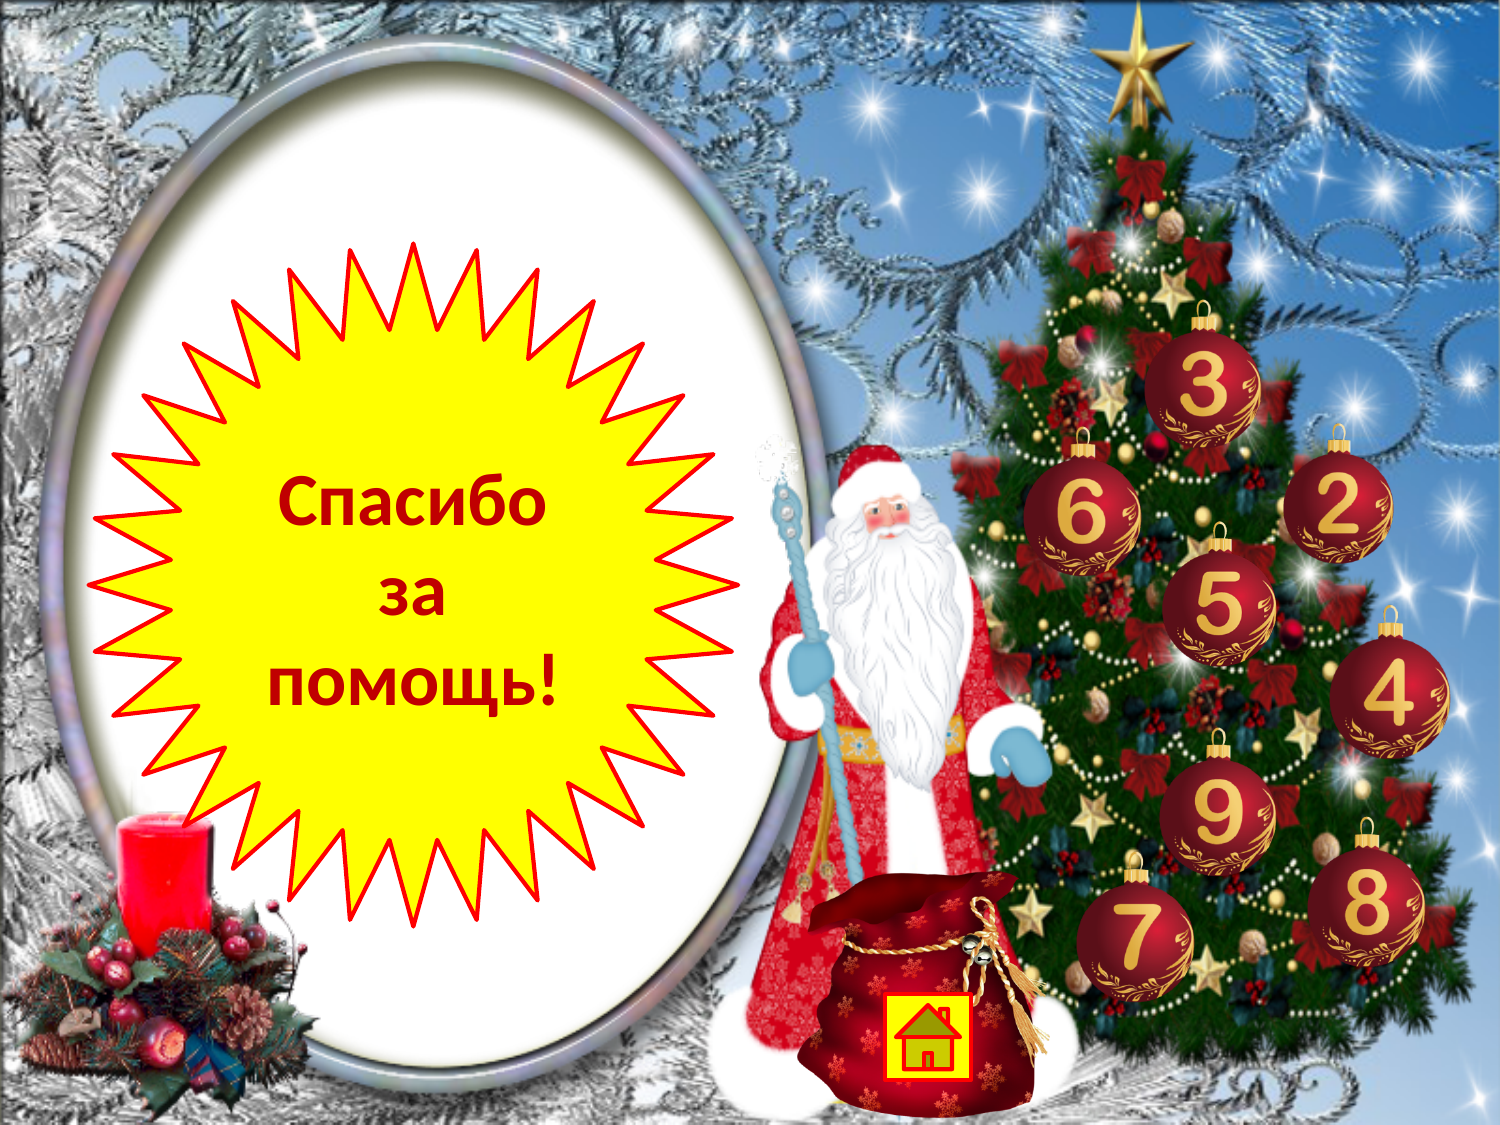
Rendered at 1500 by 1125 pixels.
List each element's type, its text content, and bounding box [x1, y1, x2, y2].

text_box Спасибо за помощь! [86, 241, 741, 929]
picture [0, 0, 1500, 1125]
